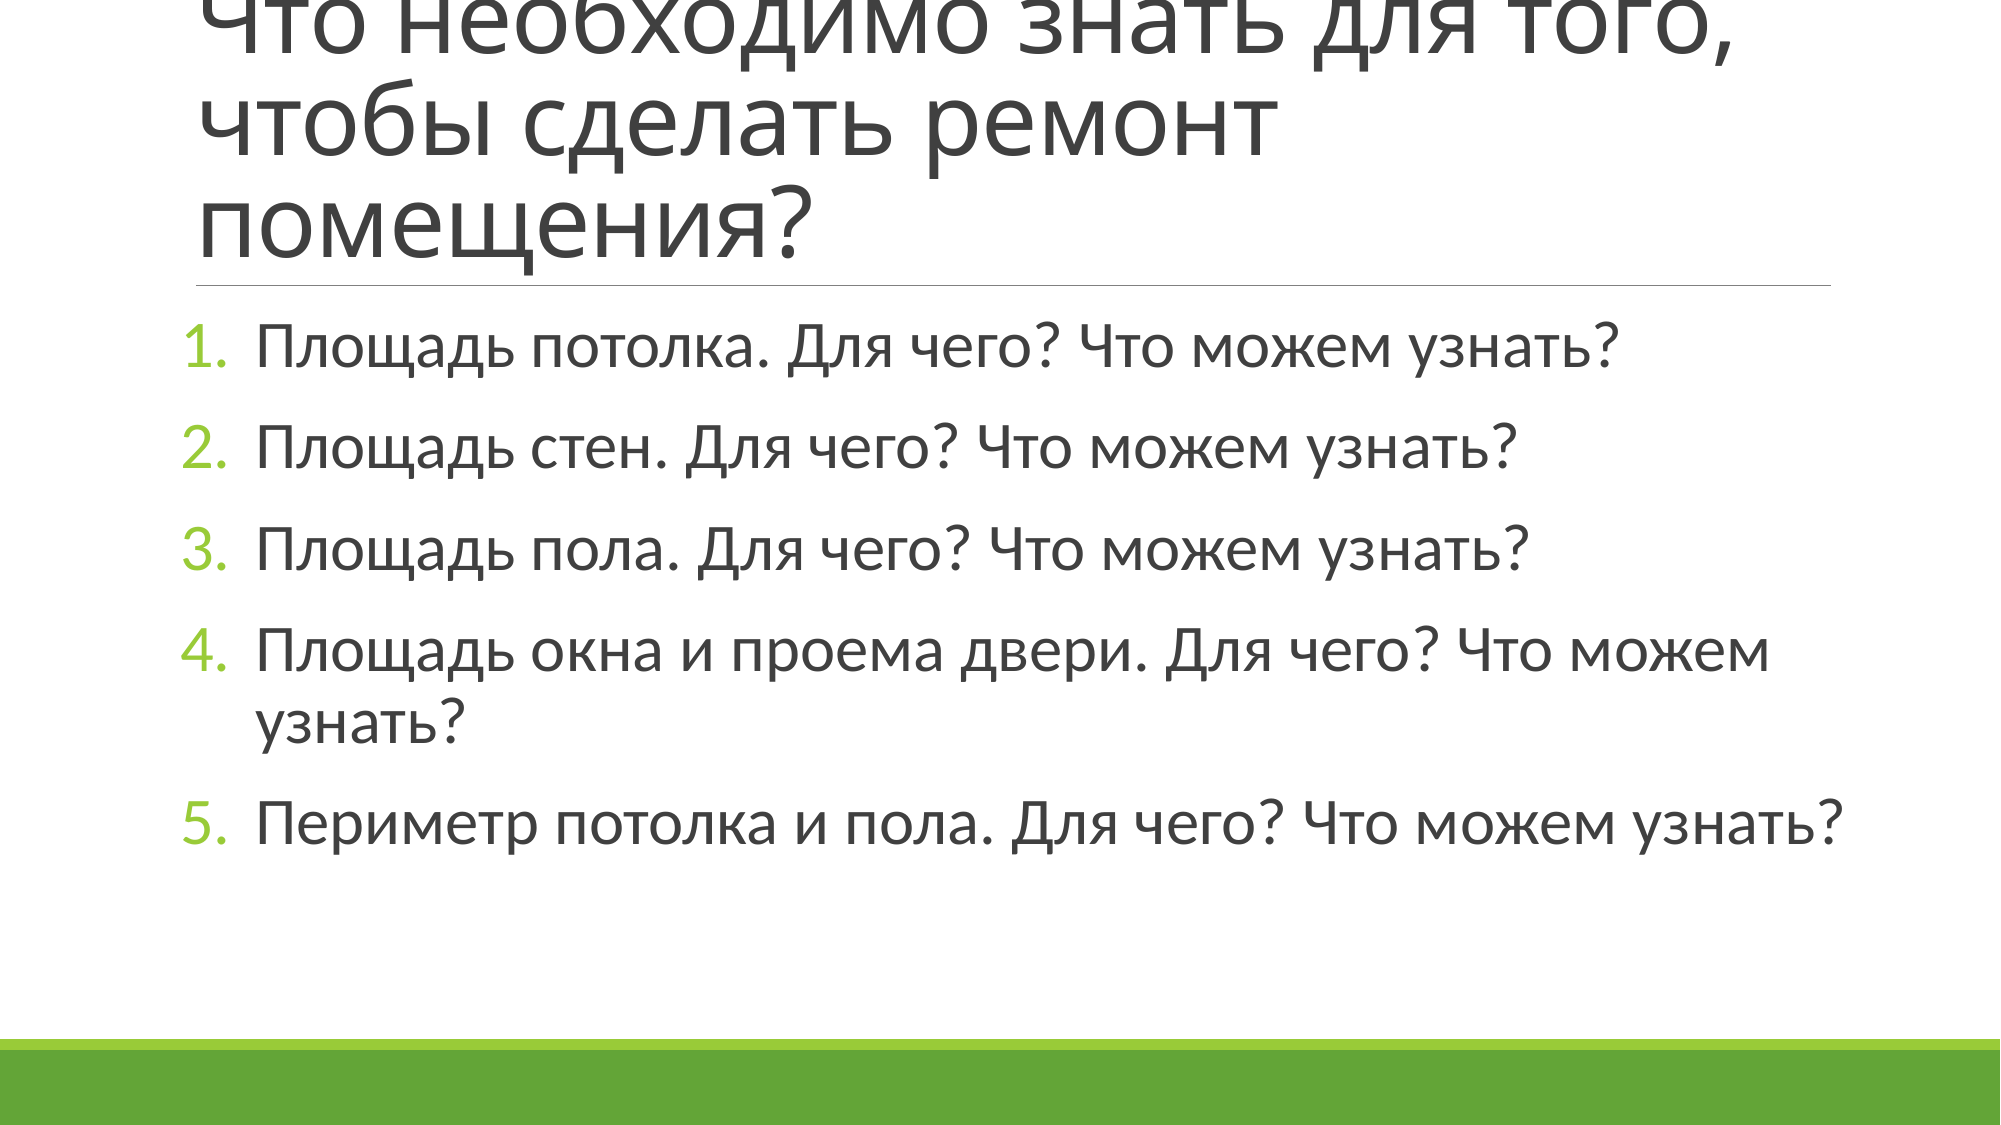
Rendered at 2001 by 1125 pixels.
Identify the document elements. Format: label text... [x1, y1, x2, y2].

title Что необходимо знать для того, чтобы сделать ремонт помещения? [180, 47, 1830, 285]
list Площадь потолка. Для чего? Что можем узнать? Площадь стен. Для чего? Что можем узнать? Площадь пола. Для чего? Что можем узнать? Площадь окна и проема двери. Для чего? Что можем узнать? Периметр потолка и пола. Для чего? Что можем узнать? [180, 302, 1879, 940]
